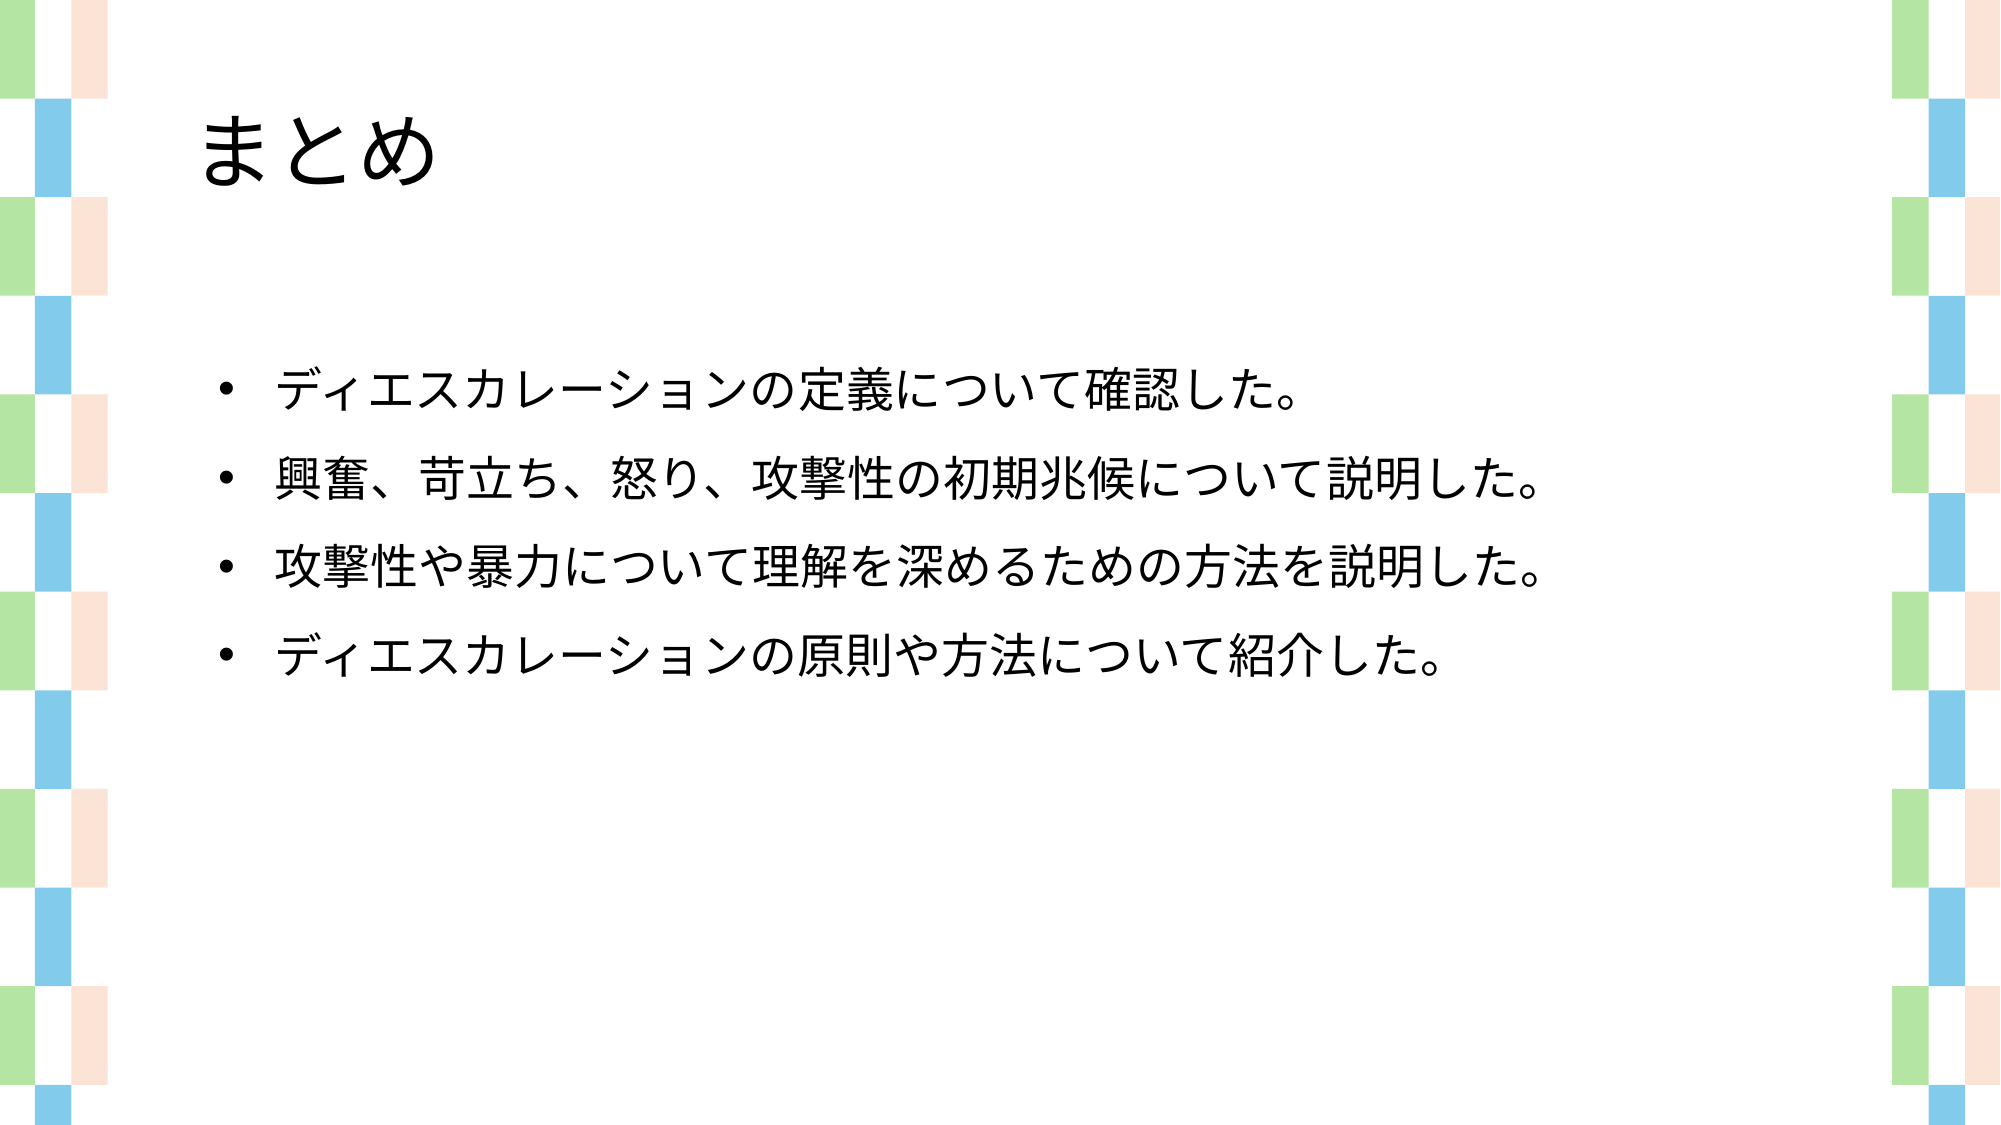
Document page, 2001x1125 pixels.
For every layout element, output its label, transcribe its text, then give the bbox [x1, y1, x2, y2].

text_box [1891, 0, 2000, 1125]
text_box ディエスカレーションの定義について確認した。 興奮、苛立ち、怒り、攻撃性の初期兆候について説明した。 攻撃性や暴力について理解を深めるための方法を説明した。 ディエスカレーションの原則や方法について紹介した。 [203, 351, 1874, 691]
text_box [0, 0, 109, 1125]
text_box まとめ [176, 91, 1891, 207]
